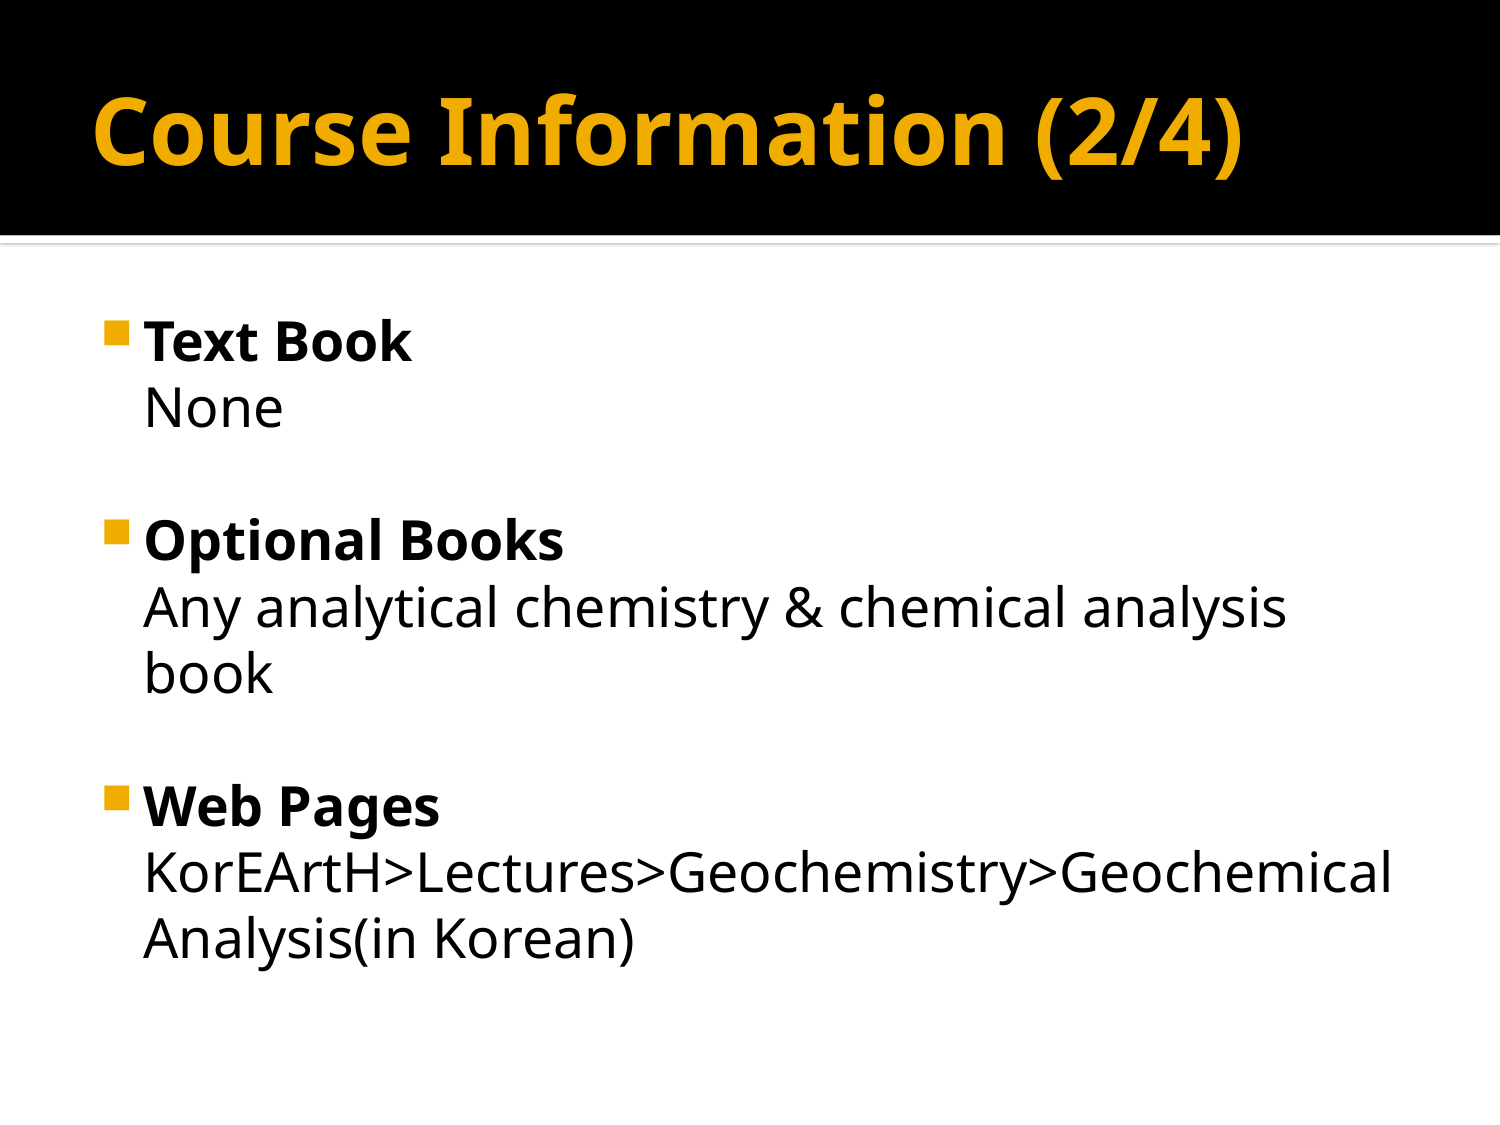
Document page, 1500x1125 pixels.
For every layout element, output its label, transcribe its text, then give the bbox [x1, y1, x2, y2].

title Course Information (2/4) [75, 25, 1425, 231]
list Text Book None Optional Books Any analytical chemistry & chemical analysis book Web Pages KorEArtH>Lectures>Geochemistry>Geochemical Analysis(in Korean) [75, 291, 1425, 1050]
